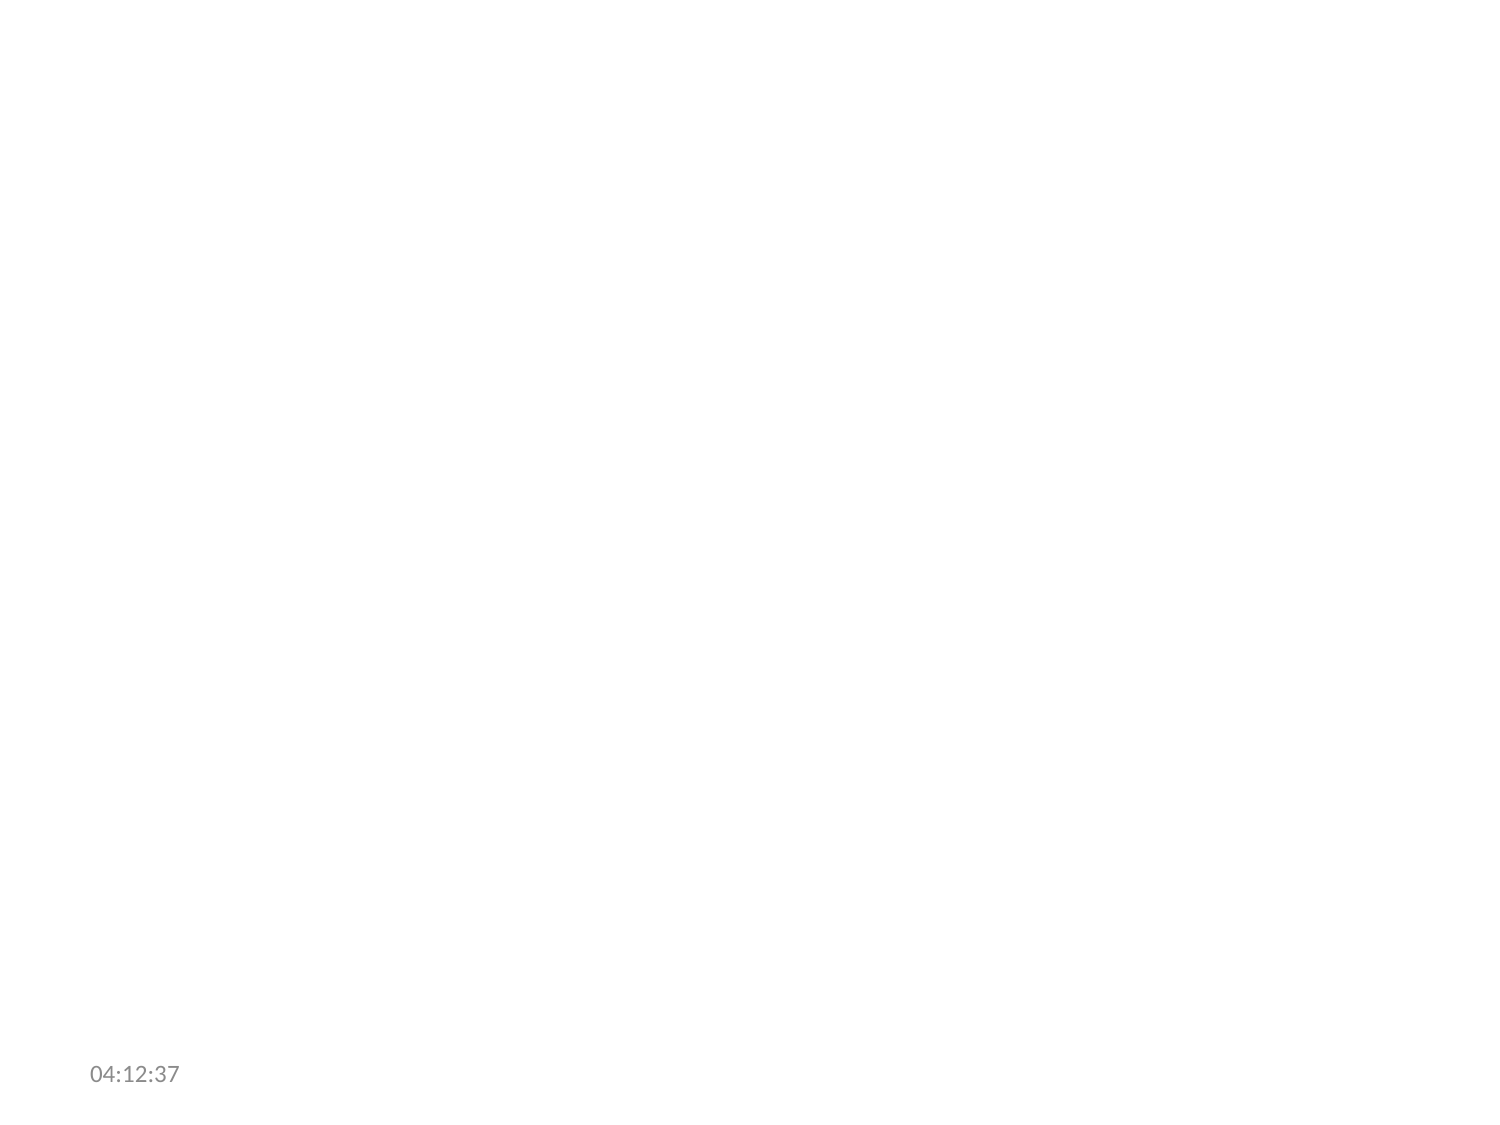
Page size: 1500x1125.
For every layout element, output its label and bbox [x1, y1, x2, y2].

slide_number [75, 1042, 425, 1103]
